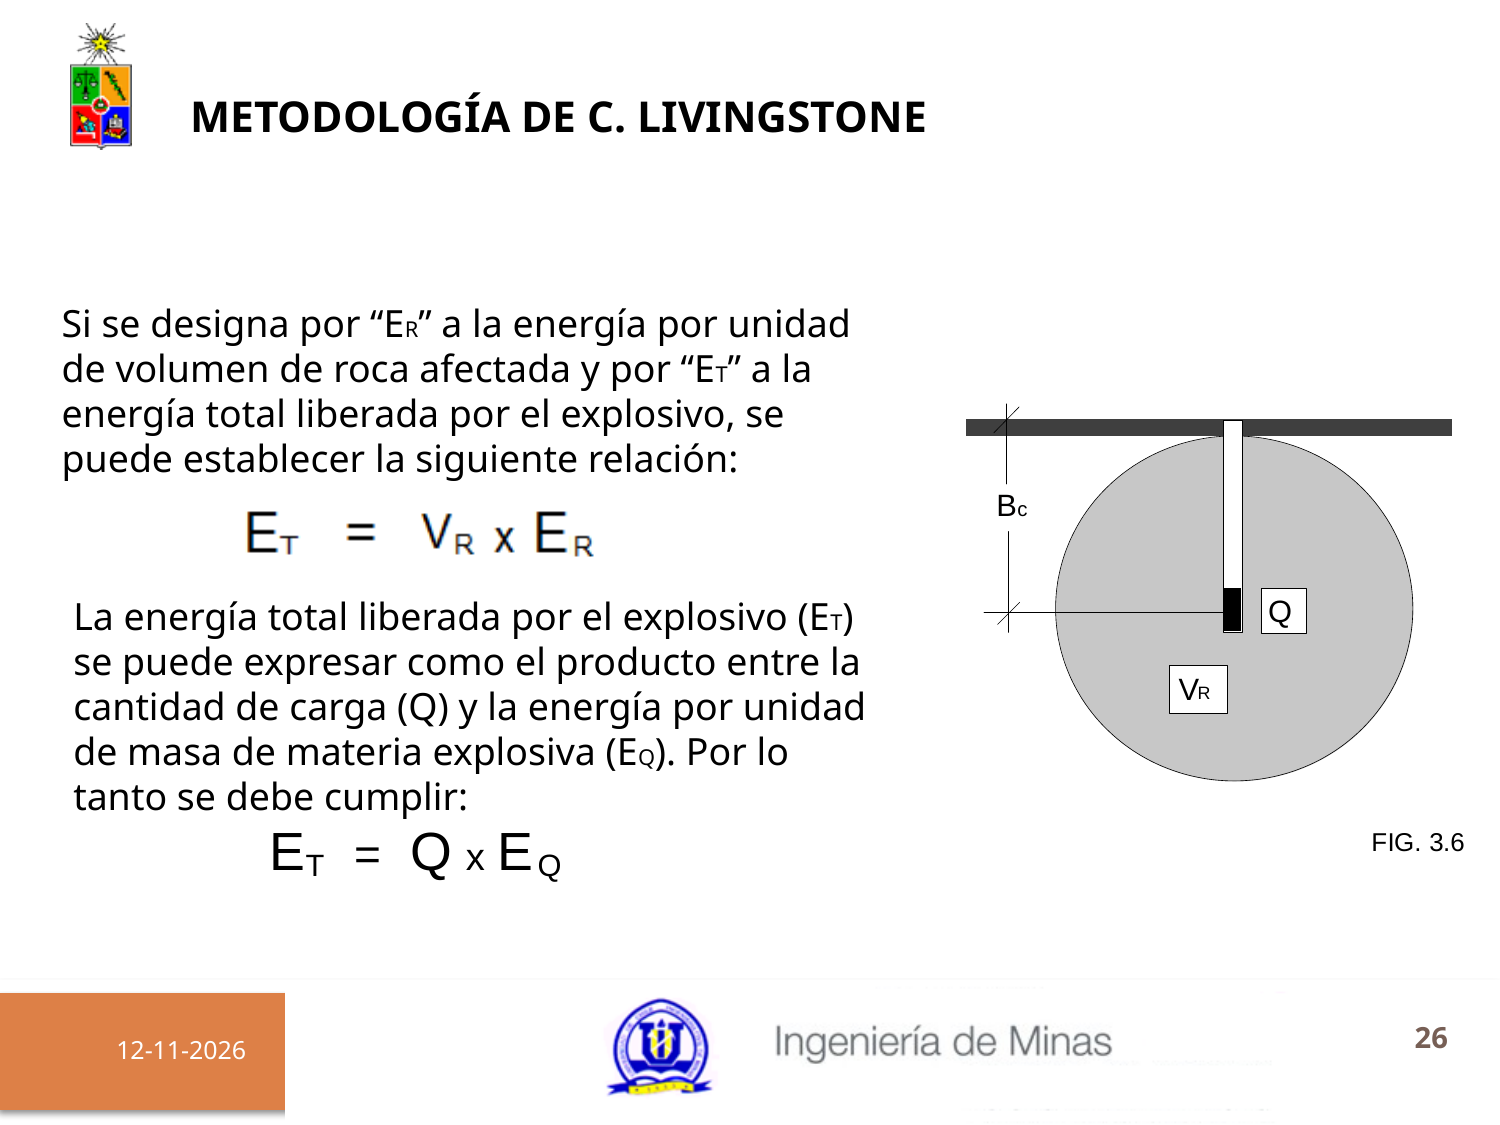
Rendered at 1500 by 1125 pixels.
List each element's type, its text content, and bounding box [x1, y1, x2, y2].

text_box La energía total liberada por el explosivo (ET) se puede expresar como el producto entre la cantidad de carga (Q) y la energía por unidad de masa de materia explosiva (EQ). Por lo tanto se debe cumplir: [58, 585, 891, 826]
picture [234, 491, 612, 569]
picture [69, 23, 132, 151]
picture [285, 980, 1500, 1125]
picture [245, 819, 640, 886]
text_box Si se designa por “ER” a la energía por unidad de volumen de roca afectada y por “ET” a la energía total liberada por el explosivo, se puede establecer la siguiente relación: [46, 292, 879, 488]
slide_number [12, 995, 279, 1108]
text_box Metodología de c. livingstone [175, 81, 1266, 148]
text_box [913, 327, 1500, 891]
